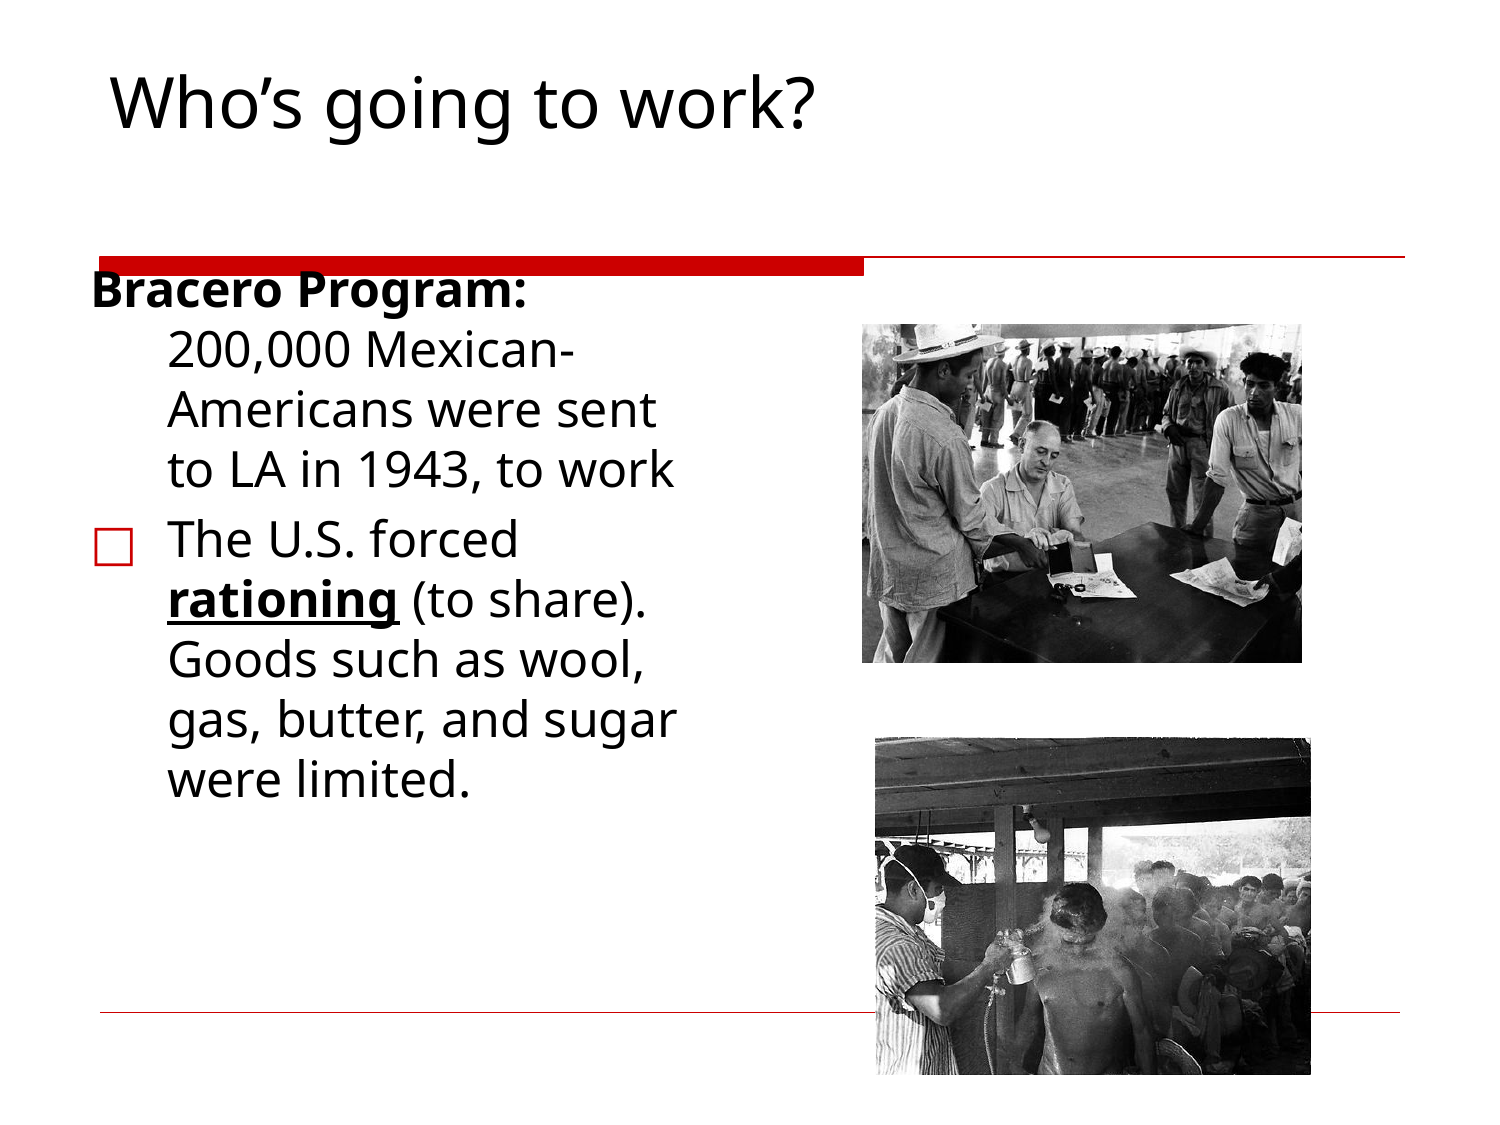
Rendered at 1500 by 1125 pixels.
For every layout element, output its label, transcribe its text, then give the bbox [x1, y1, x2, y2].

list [874, 737, 1311, 1076]
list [862, 324, 1302, 663]
list Bracero Program: 200,000 Mexican-Americans were sent to LA in 1943, to work The U.S. forced rationing (to share). Goods such as wool, gas, butter, and sugar were limited. [75, 249, 719, 1000]
title Who’s going to work? [94, 50, 1407, 150]
